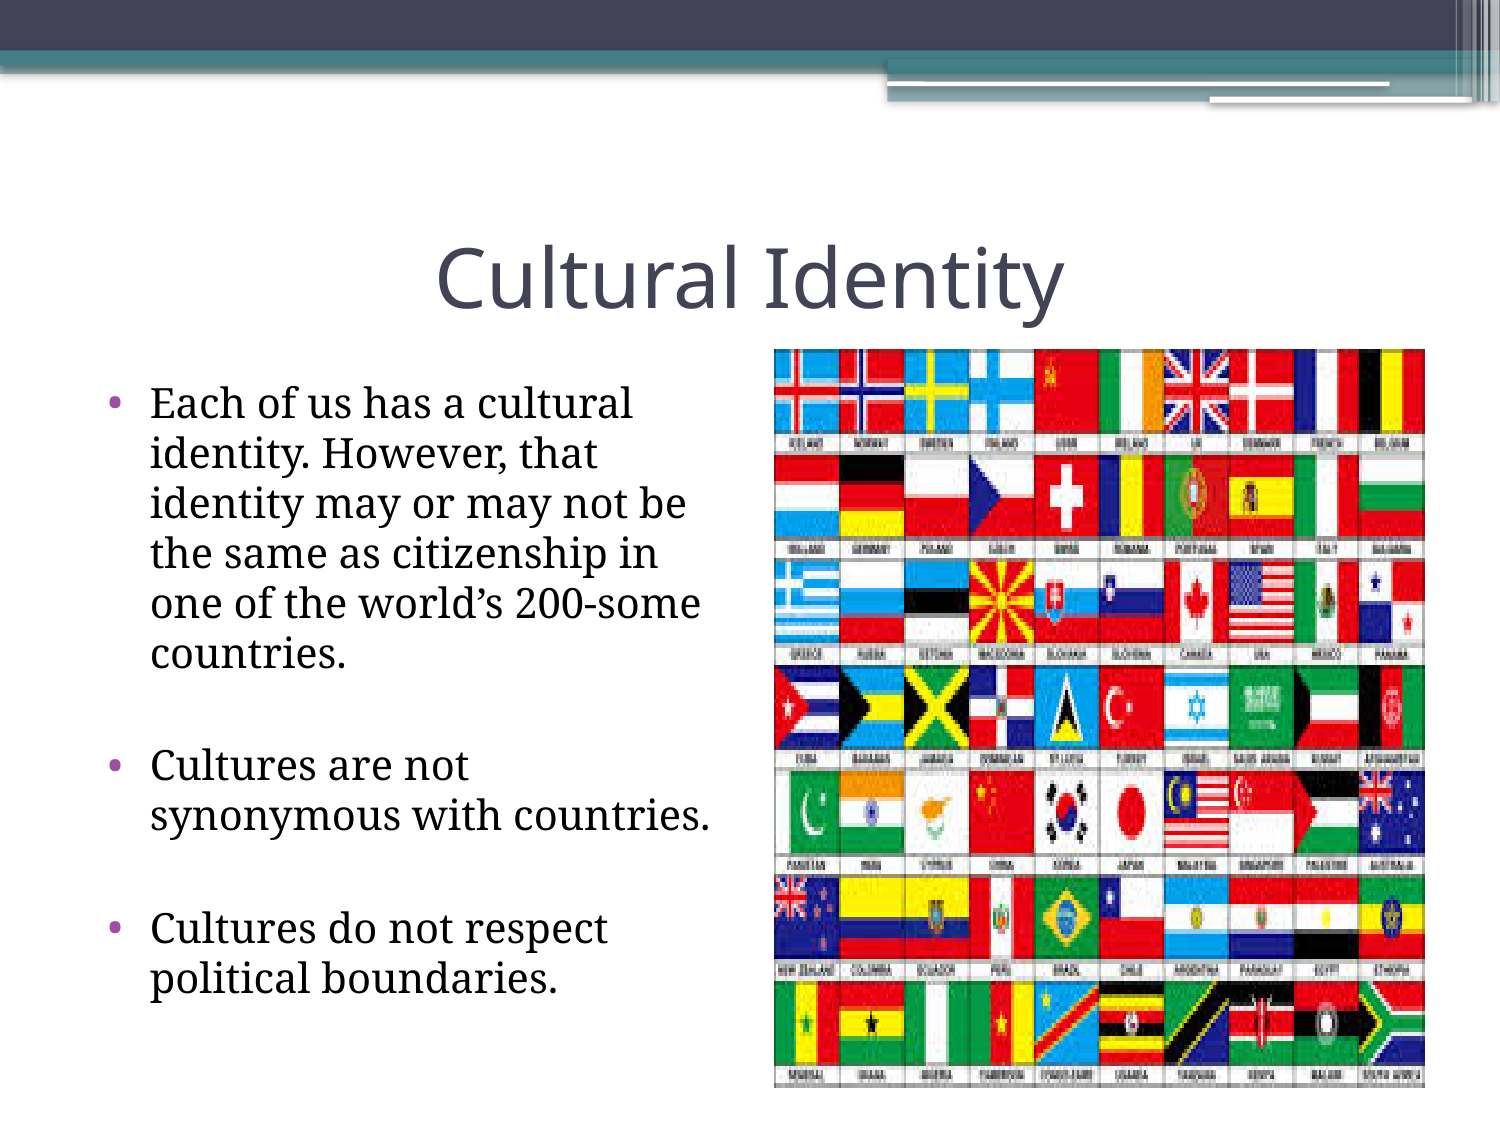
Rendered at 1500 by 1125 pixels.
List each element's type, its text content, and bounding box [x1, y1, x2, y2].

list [774, 349, 1426, 1088]
title Cultural Identity [75, 187, 1425, 363]
list Each of us has a cultural identity. However, that identity may or may not be the same as citizenship in one of the world’s 200-some countries. Cultures are not synonymous with countries. Cultures do not respect political boundaries. [75, 368, 738, 1112]
